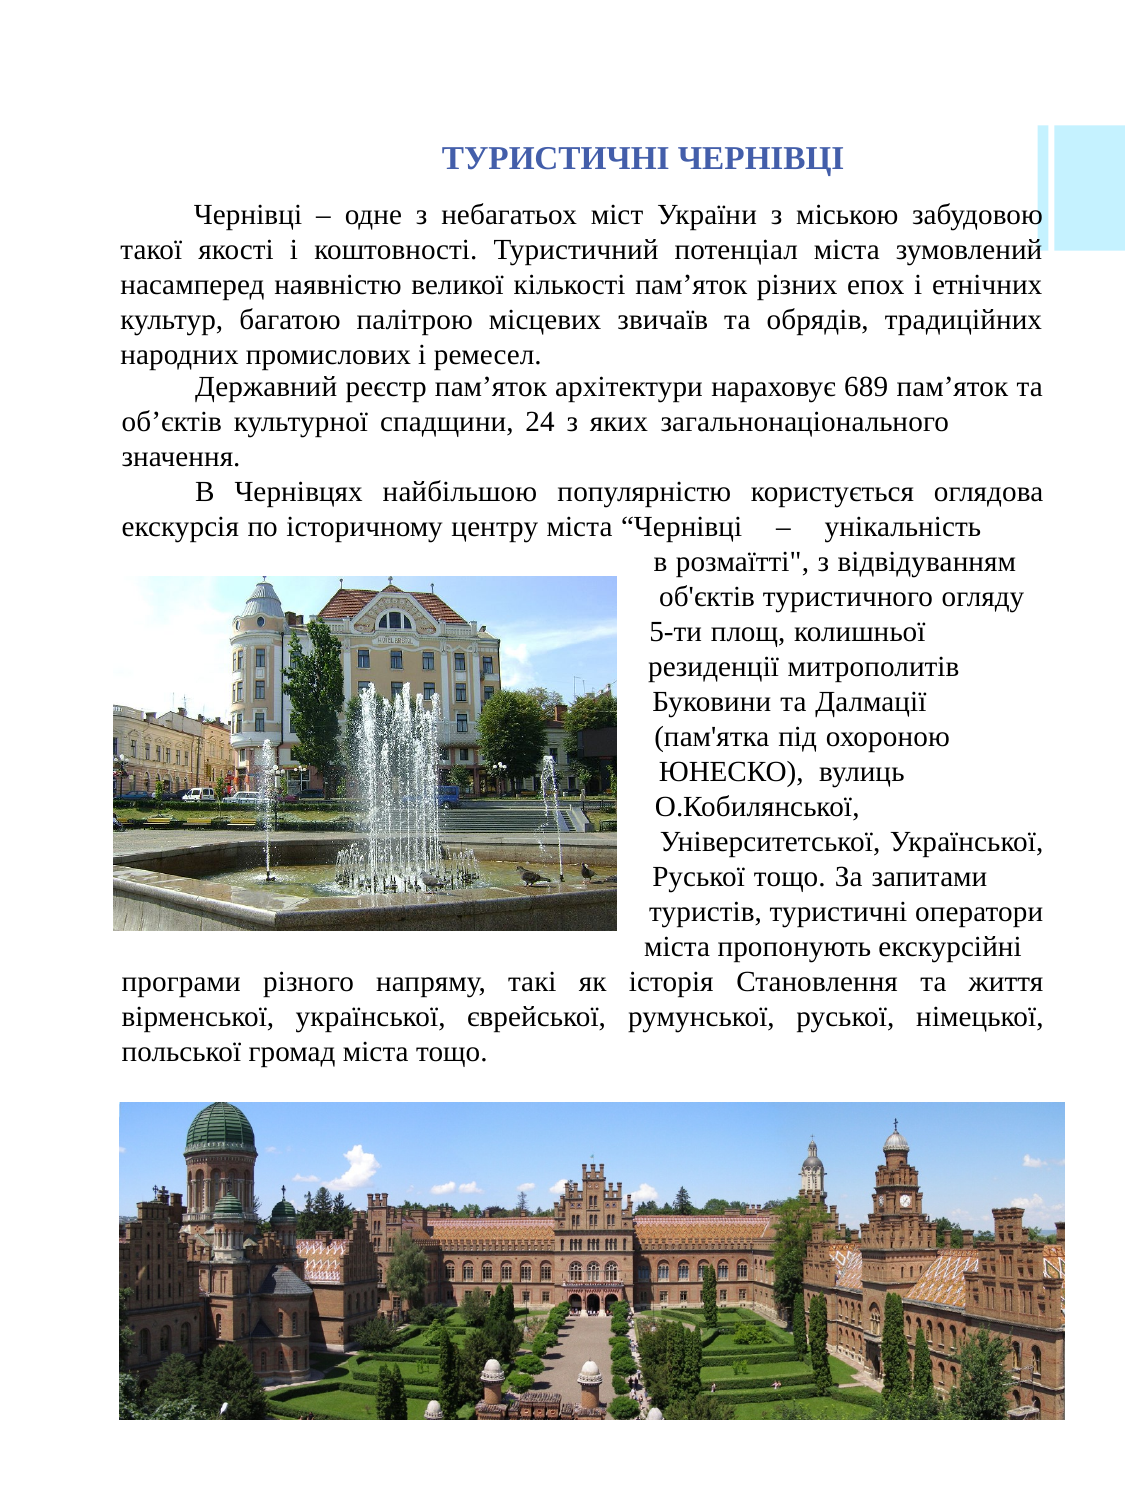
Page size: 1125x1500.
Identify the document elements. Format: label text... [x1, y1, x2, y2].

text_box ТУРИСТИЧНІ ЧЕРНІВЦІ [105, 128, 1032, 187]
text_box Державний реєстр пам’яток архітектури нараховує 689 пам’яток та об’єктів культурної спадщини, 24 з яких загальнонаціонального значення. В Чернівцях найбільшою популярністю користується оглядова екскурсія по історичному центру міста “Чернівці – унікальність в розмаїтті", з відвідуванням об'єктів туристичного огляду 5-ти площ, колишньої резиденції митрополитів Буковини та Далмації (пам'ятка під охороною ЮНЕСКО), вулиць О.Кобилянської, Університетської, Української, Руської тощо. За запитами туристів, туристичні оператори міста пропонують екскурсійні програми різного напряму, такі як історія Становлення та життя вірменської, української, єврейської, румунської, руської, німецької, польської громад міста тощо. [106, 360, 1059, 1081]
picture [112, 576, 617, 932]
text_box [609, 844, 1033, 972]
text_box [113, 972, 1059, 1103]
text_box Чернівці – одне з небагатьох міст України з міською забудовою такої якості і коштовності. Туристичний потенціал міста зумовлений насамперед наявністю великої кількості пам’яток різних епох і етнічних культур, багатою палітрою місцевих звичаїв та обрядів, традиційних народних промислових і ремесел. [105, 187, 1059, 422]
picture [118, 1101, 1066, 1421]
